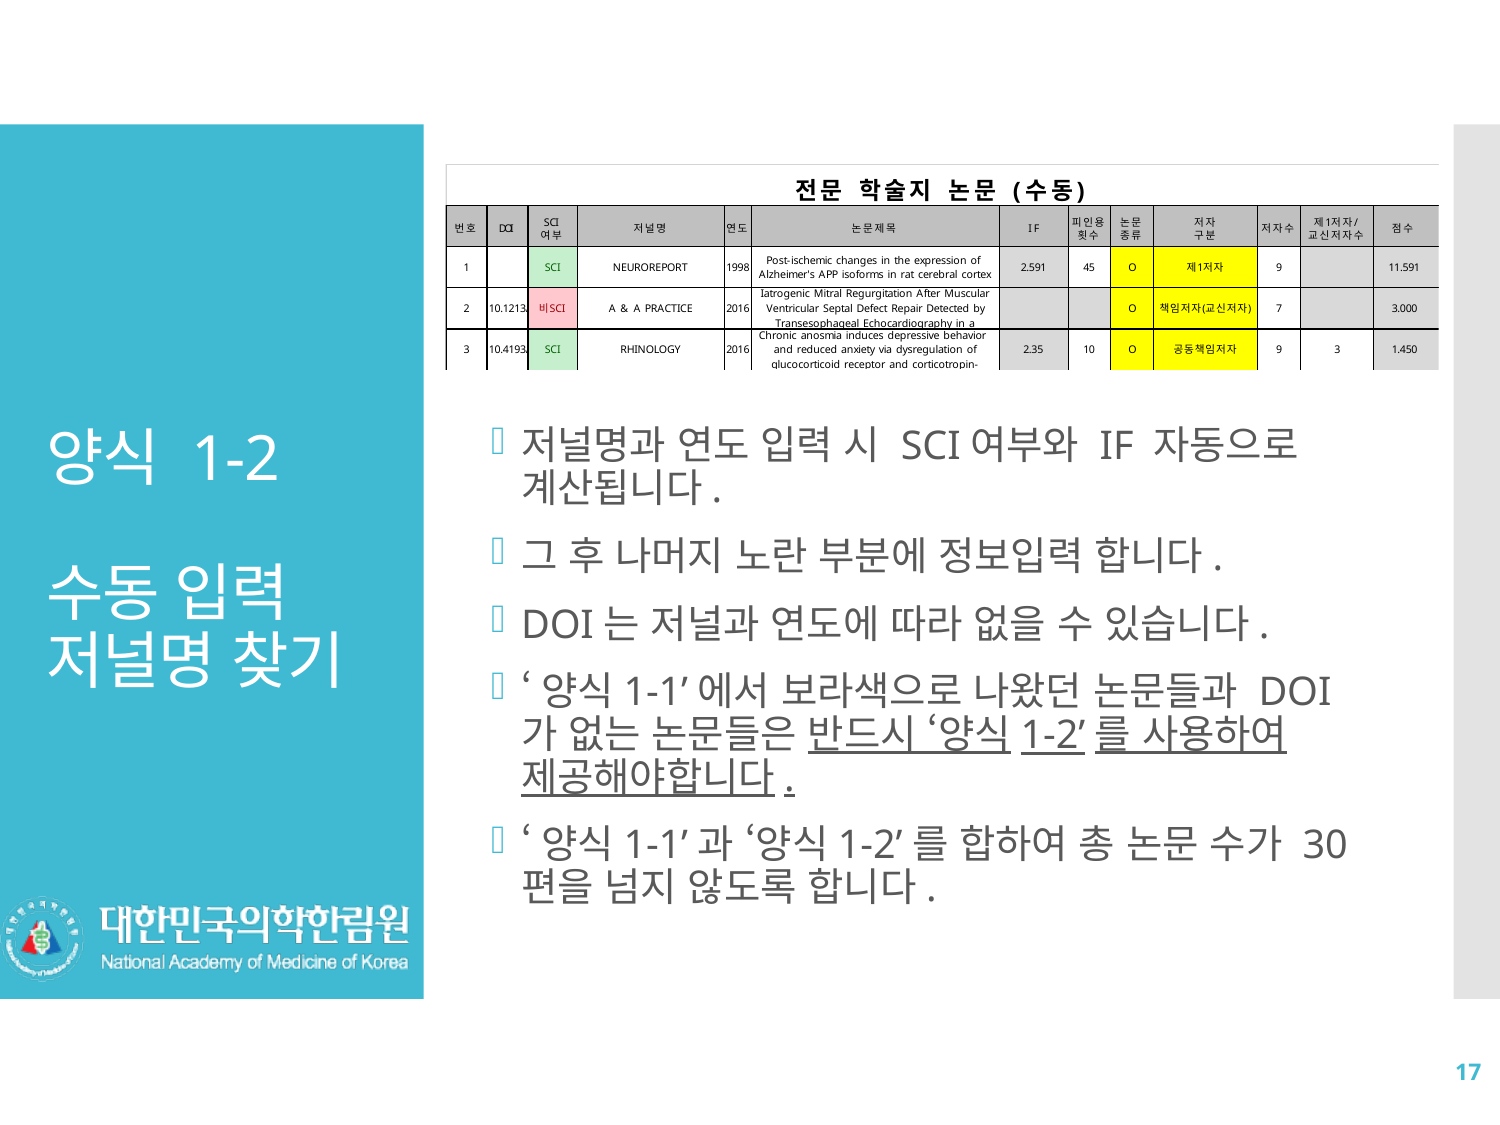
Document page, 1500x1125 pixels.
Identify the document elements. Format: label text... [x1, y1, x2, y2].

list 저널명과 연도 입력 시 SCI여부와 IF 자동으로 계산됩니다. 그 후 나머지 노란 부분에 정보입력 합니다. DOI는 저널과 연도에 따라 없을 수 있습니다. ‘양식1-1’에서 보라색으로 나왔던 논문들과 DOI가 없는 논문들은 반드시 ‘양식1-2’를 사용하여 제공해야합니다. ‘양식1-1’과 ‘양식1-2’를 합하여 총 논문 수가 30편을 넘지 않도록 합니다. [476, 418, 1376, 982]
picture [445, 163, 1440, 371]
title 양식 1-2 수동 입력 저널명 찾기 [31, 184, 394, 896]
slide_number 17 [1308, 1042, 1497, 1103]
picture [0, 896, 410, 982]
